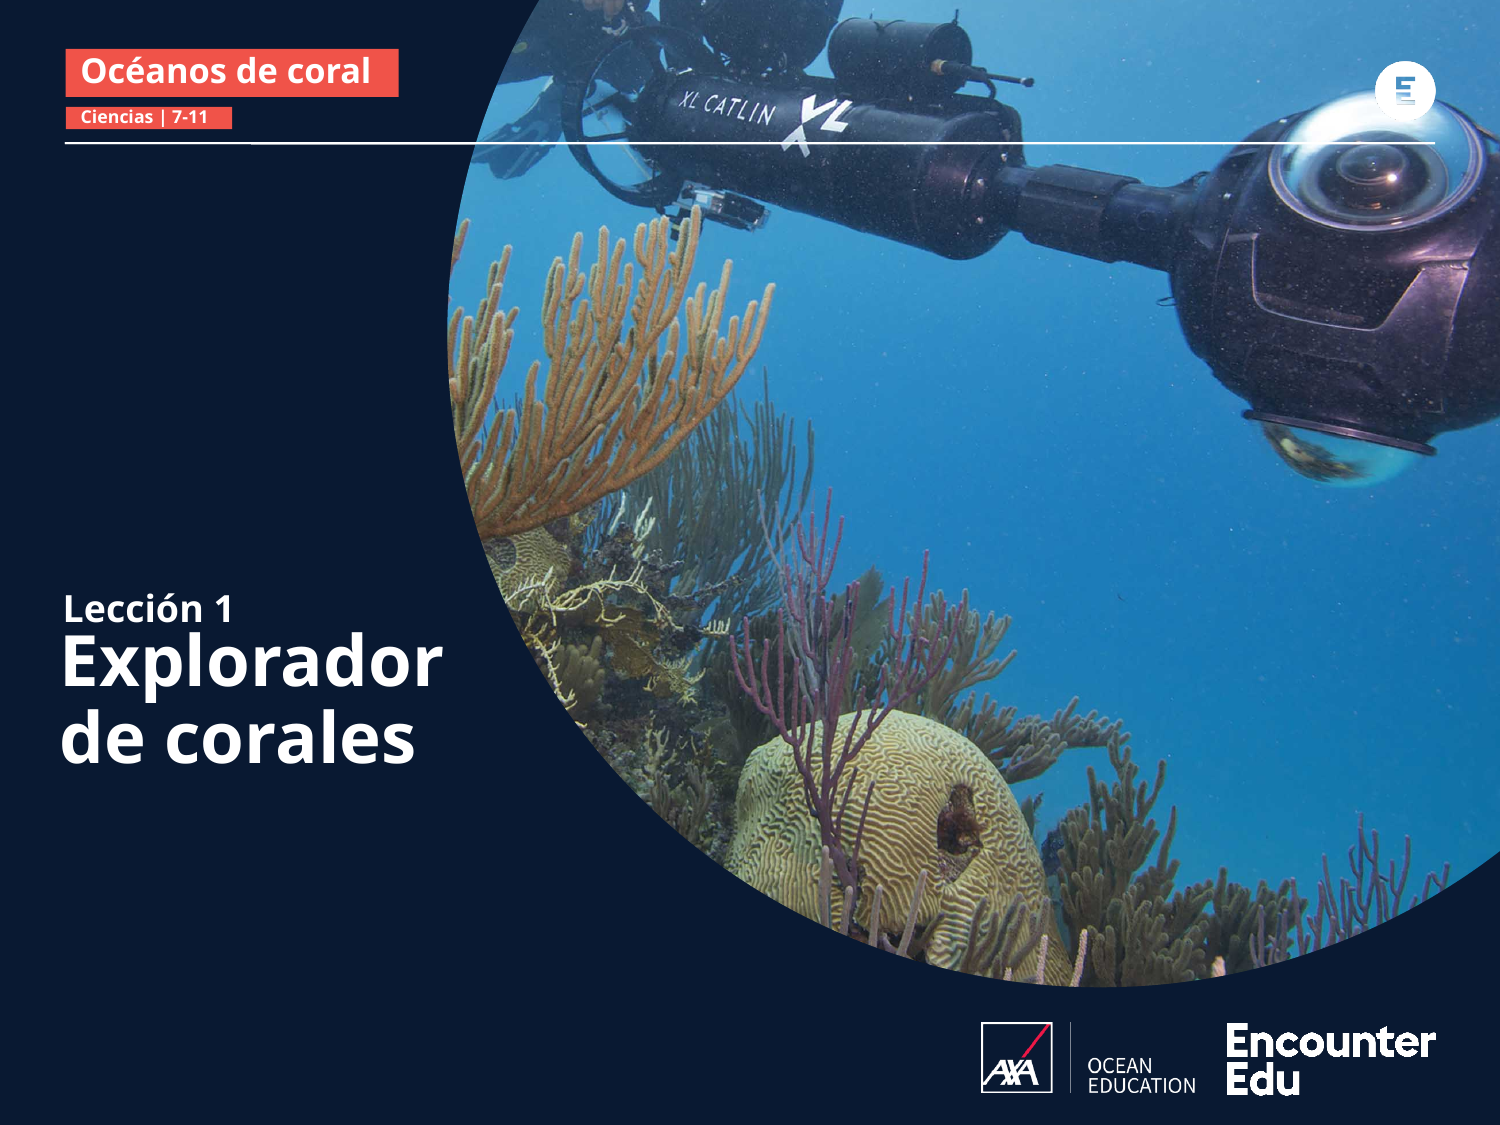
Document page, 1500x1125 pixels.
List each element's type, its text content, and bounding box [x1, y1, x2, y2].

picture [1222, 1020, 1443, 1097]
picture [1373, 58, 1437, 123]
list Ciencias | 7-11 [65, 106, 233, 130]
list Lección 1 [54, 582, 445, 614]
text_box [447, 0, 1500, 988]
list Océanos de coral [65, 48, 400, 98]
picture [981, 1021, 1195, 1093]
list Explorador de corales [51, 614, 606, 962]
